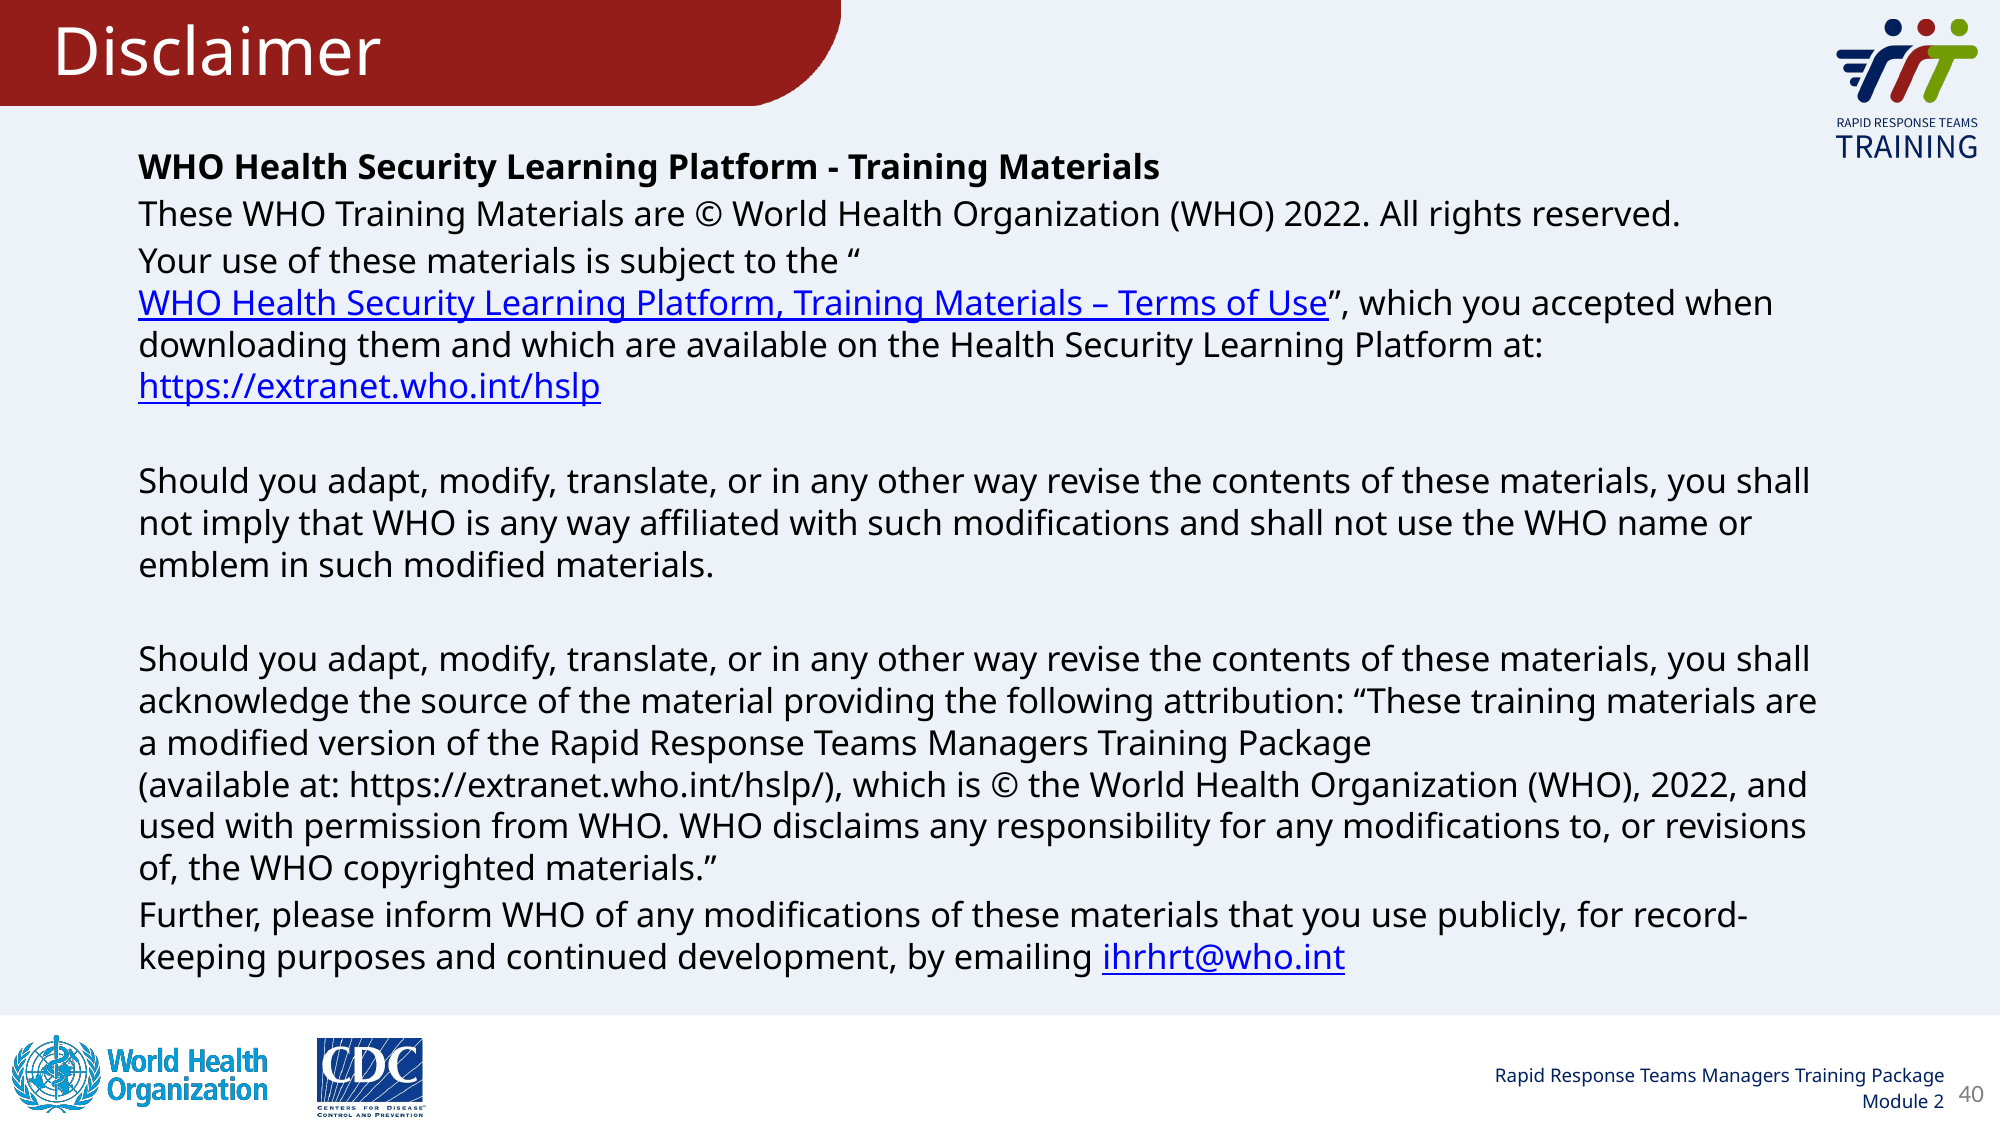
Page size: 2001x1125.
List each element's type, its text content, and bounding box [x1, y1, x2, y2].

picture [34, 1054, 43, 1078]
picture [36, 1088, 78, 1105]
slide_number 40 [1917, 1070, 2000, 1125]
picture [30, 1083, 37, 1091]
picture [12, 1035, 54, 1068]
picture [22, 1062, 26, 1077]
picture [12, 1083, 48, 1113]
picture [71, 1053, 90, 1091]
picture [24, 1054, 36, 1087]
picture [0, 0, 841, 106]
list WHO Health Security Learning Platform - Training Materials​ These WHO Training Materials are © World Health Organization (WHO) 2022. All rights reserved.​ Your use of these materials is subject to the “WHO Health Security Learning Platform, Training Materials – Terms of Use”, which you accepted when downloading them and which are available on the Health Security Learning Platform at: https://extranet.who.int/hslp ​ ​ Should you adapt, modify, translate, or in any other way revise the contents of these materials, you shall not imply that WHO is any way affiliated with such modifications and shall not use the WHO name or emblem in such modified materials. ​ ​ Should you adapt, modify, translate, or in any other way revise the contents of these materials, you shall acknowledge the source of the material providing the following attribution: “These training materials are a modified version of the Rapid Response Teams Managers Training Package (available at: https://extranet.who.int/hslp/), which is © the World Health Organization (WHO), 2022, and used with permission from WHO. WHO disclaims any responsibility for any modifications to, or revisions of, the WHO copyrighted materials.” ​ Further, please inform WHO of any modifications of these materials that you use publicly, for record-keeping purposes and continued development, by emailing ihrhrt@who.int​ [130, 137, 1846, 993]
picture [59, 1035, 267, 1113]
picture [46, 1056, 54, 1062]
picture [317, 1038, 426, 1117]
picture [1835, 19, 1978, 167]
picture [50, 1108, 62, 1113]
picture [40, 1062, 47, 1070]
